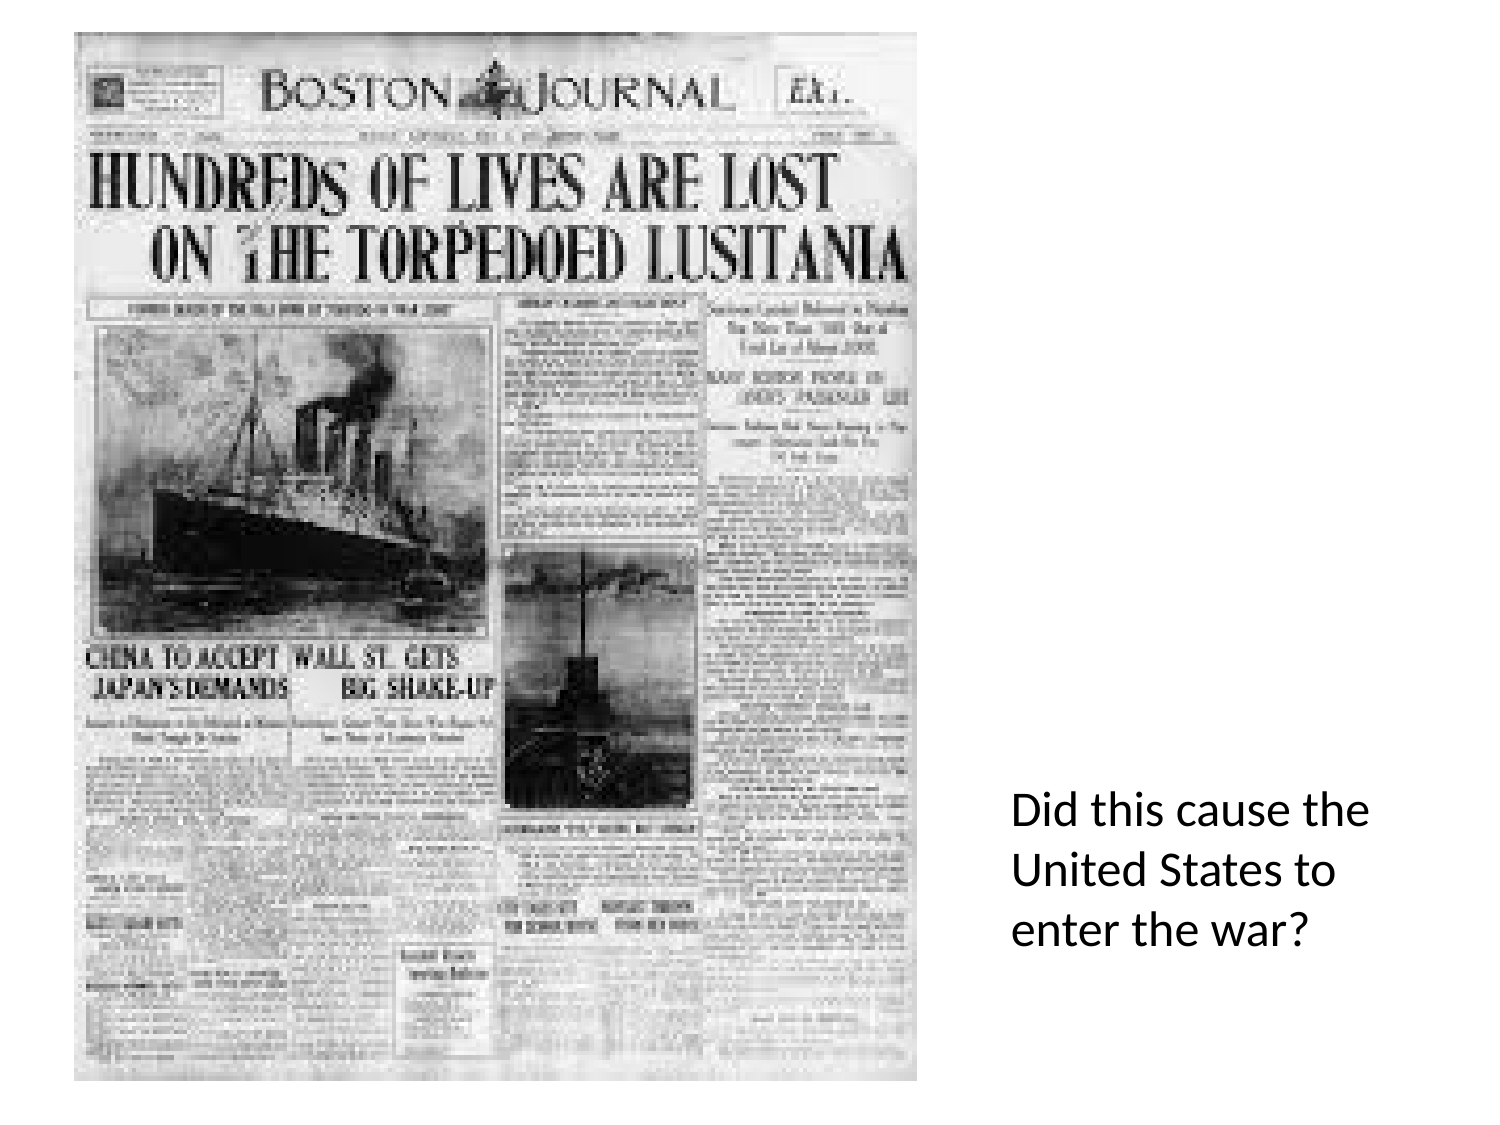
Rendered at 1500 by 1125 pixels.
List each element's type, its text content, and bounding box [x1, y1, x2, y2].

text_box Did this cause the United States to enter the war? [996, 769, 1399, 965]
picture [73, 32, 917, 1081]
